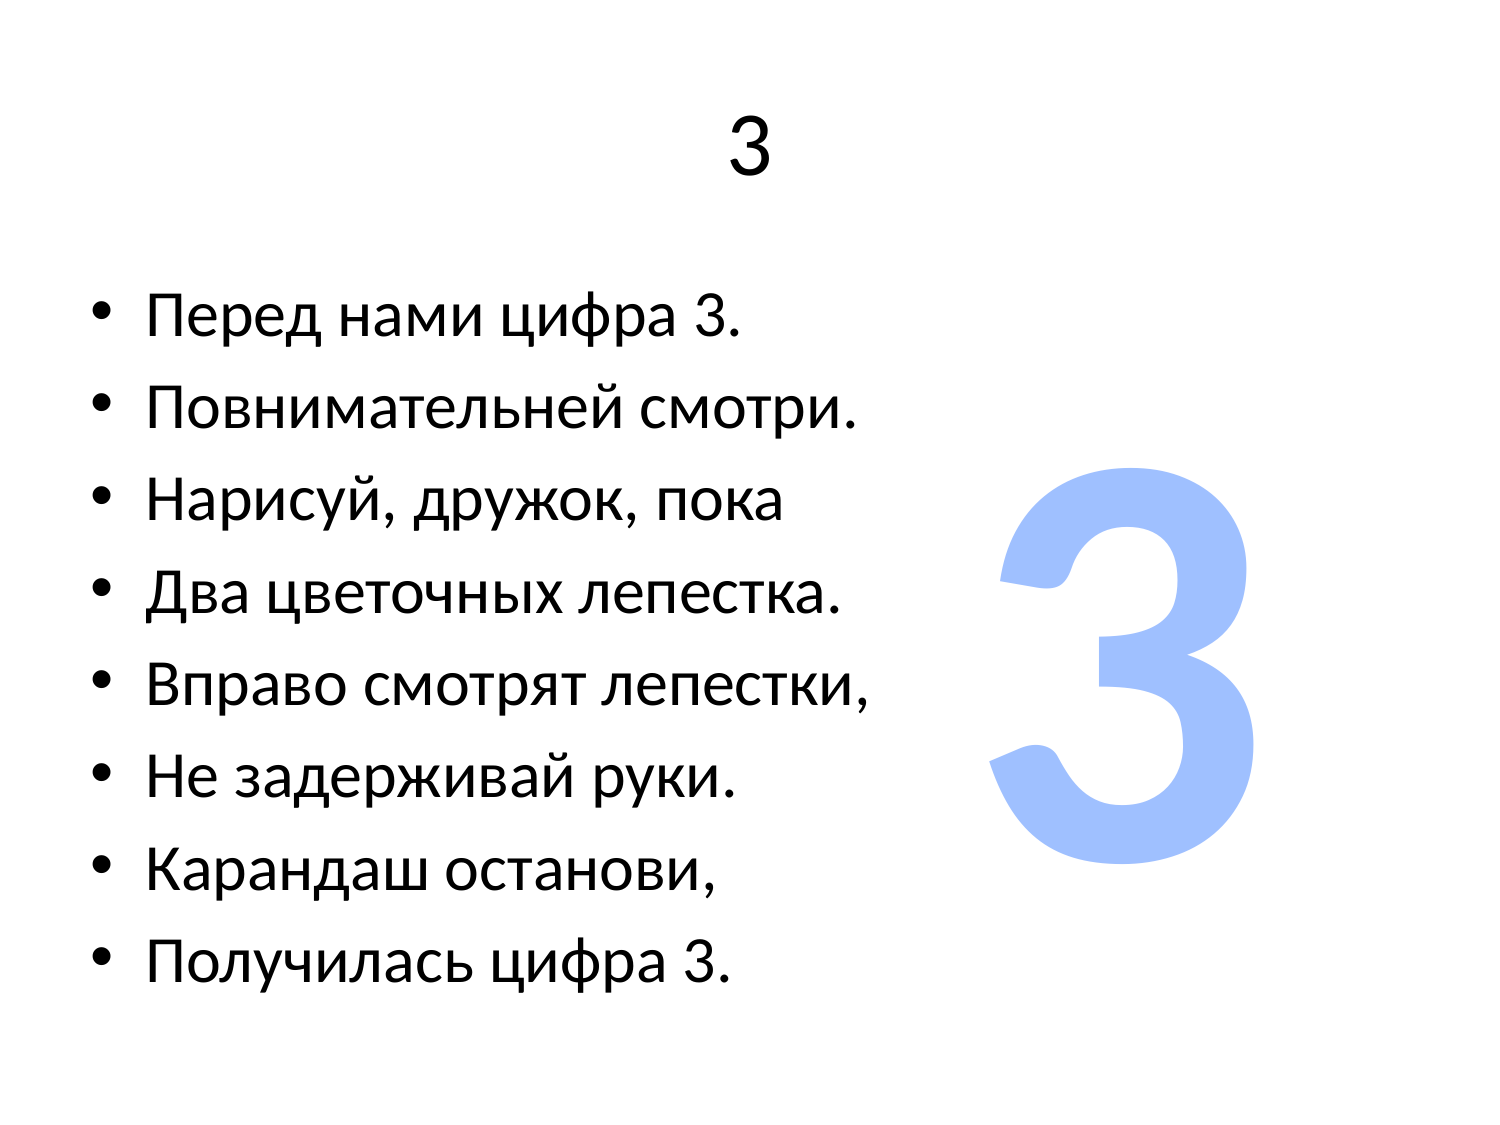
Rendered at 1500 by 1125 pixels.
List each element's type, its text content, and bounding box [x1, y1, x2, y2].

title 3 [75, 45, 1425, 233]
list Перед нами цифра 3. Повнимательней смотри. Нарисуй, дружок, пока Два цветочных лепестка. Вправо смотрят лепестки, Не задерживай руки. Карандаш останови, Получилась цифра 3. [75, 262, 1425, 1005]
text_box 3 [952, 255, 1286, 988]
